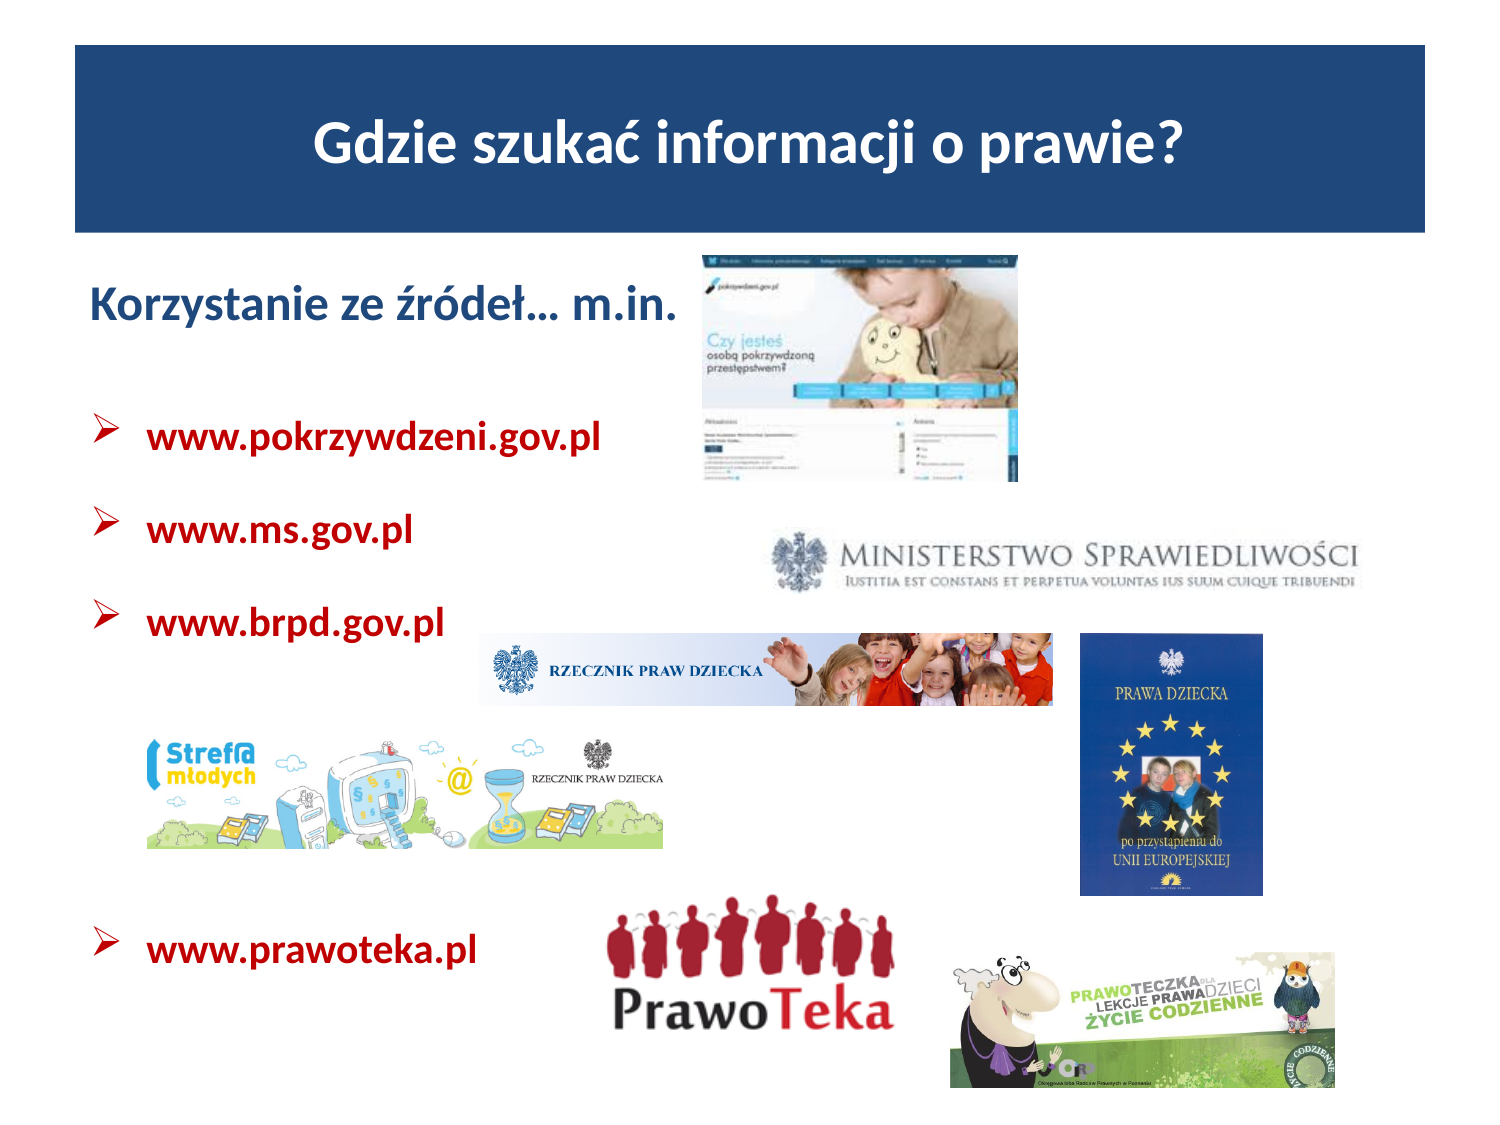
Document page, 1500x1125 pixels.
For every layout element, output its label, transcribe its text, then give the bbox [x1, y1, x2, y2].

picture [1080, 633, 1263, 896]
list Korzystanie ze źródeł… m.in. www.pokrzywdzeni.gov.pl www.ms.gov.pl www.brpd.gov.pl www.prawoteka.pl [75, 262, 1425, 1083]
picture [761, 526, 1367, 595]
title Gdzie szukać informacji o prawie? [75, 45, 1425, 233]
picture [584, 881, 923, 1045]
picture [950, 951, 1335, 1088]
picture [147, 739, 663, 849]
picture [478, 633, 1053, 706]
picture [702, 255, 1018, 482]
